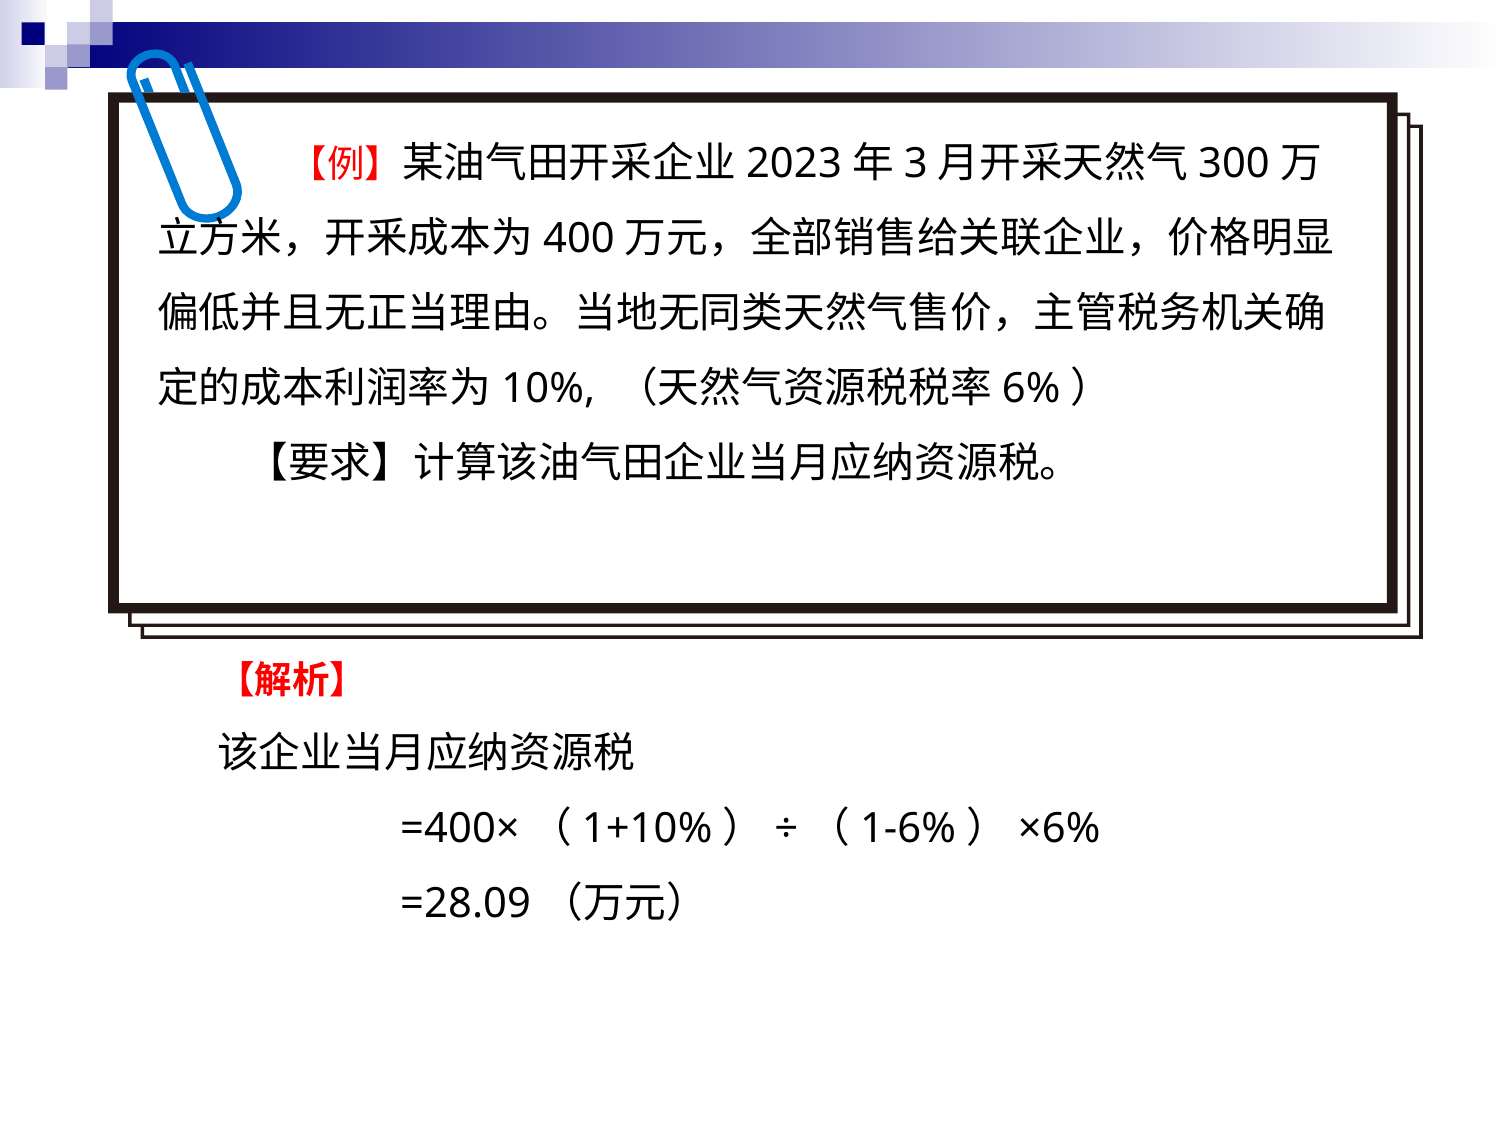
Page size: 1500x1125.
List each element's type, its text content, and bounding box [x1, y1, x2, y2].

text_box 【解析】 该企业当月应纳资源税 =400×（1+10%）÷（1-6%）×6% =28.09（万元） [113, 626, 1454, 934]
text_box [108, 49, 1425, 639]
